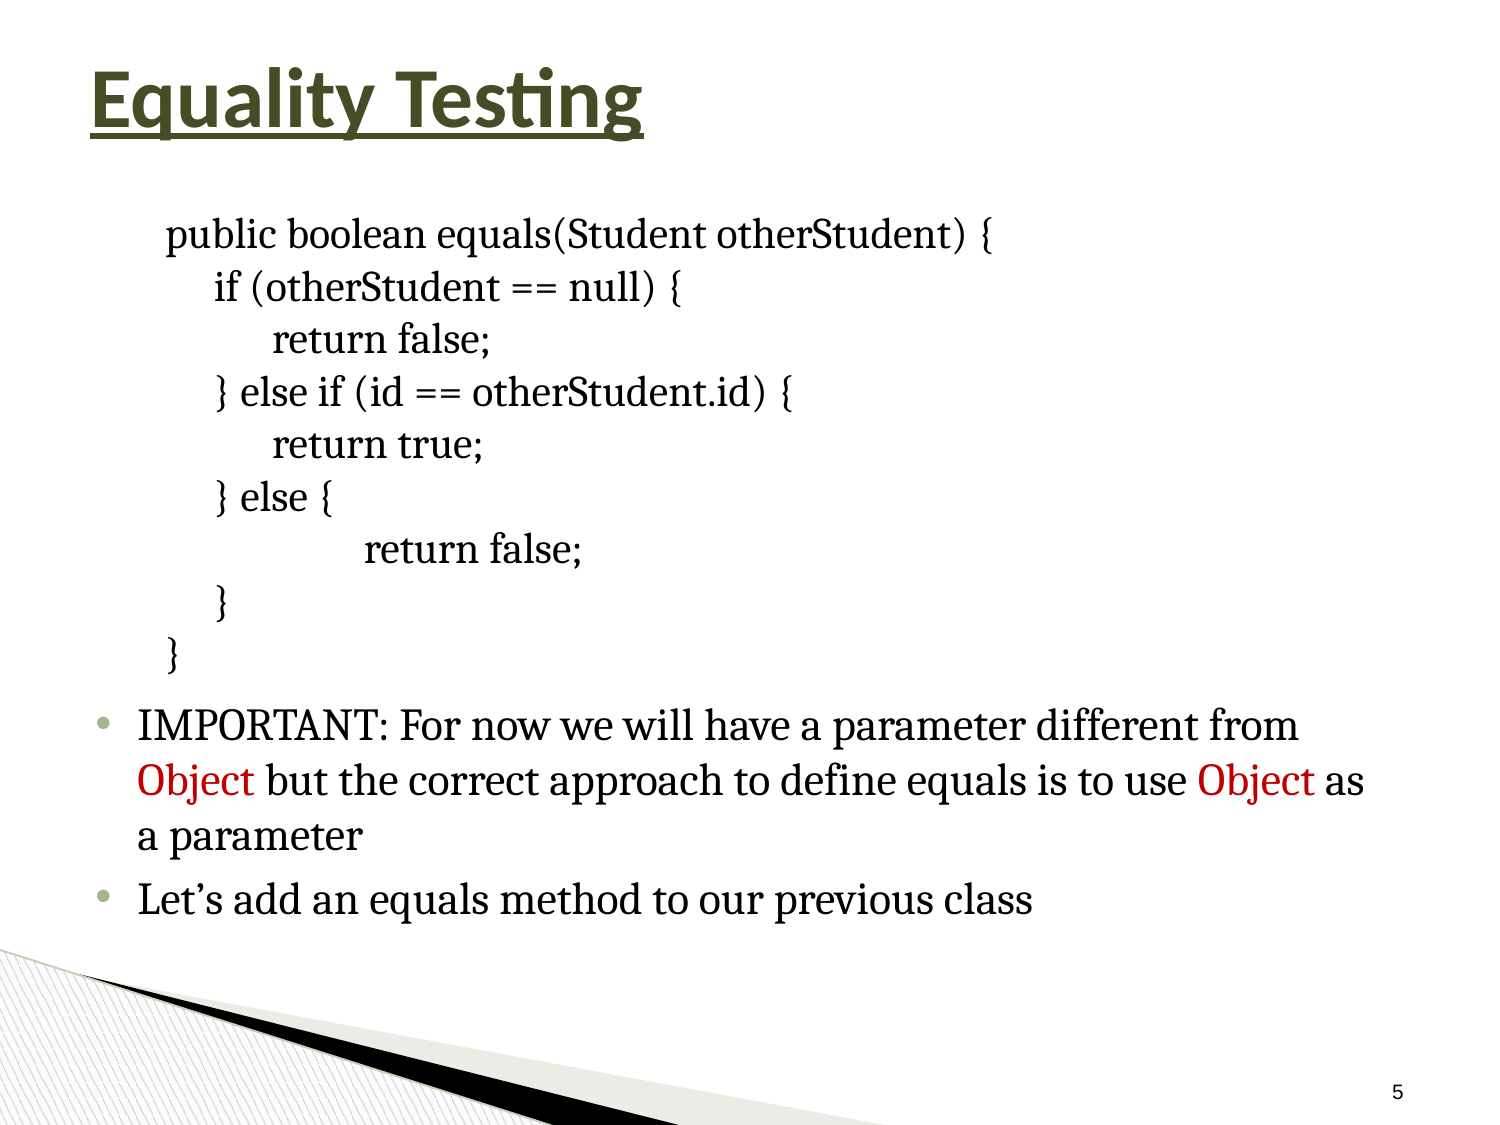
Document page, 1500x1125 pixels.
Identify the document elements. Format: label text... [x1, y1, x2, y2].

slide_number ‹#› [1103, 1051, 1419, 1112]
list IMPORTANT: For now we will have a parameter different from Object but the correct approach to define equals is to use Object as a parameter Let’s add an equals method to our previous class [62, 687, 1400, 880]
title Equality Testing [75, 0, 1425, 188]
text_box public boolean equals(Student otherStudent) { if (otherStudent == null) { return false; } else if (id == otherStudent.id) { return true; } else { return false; } } [74, 137, 1363, 687]
